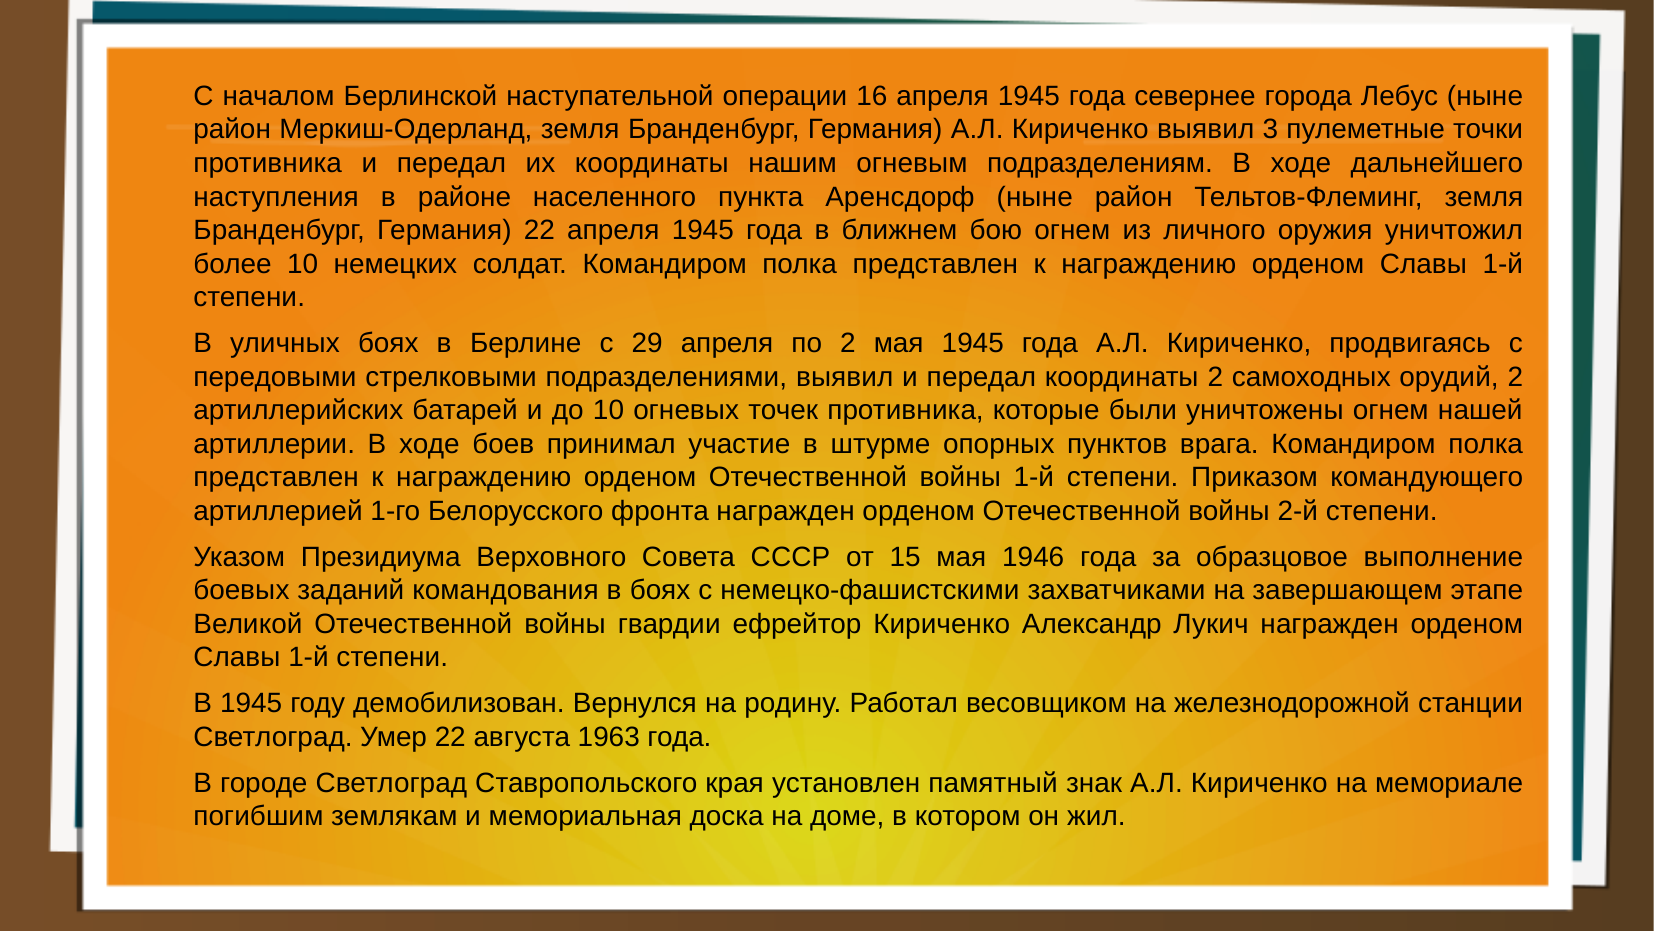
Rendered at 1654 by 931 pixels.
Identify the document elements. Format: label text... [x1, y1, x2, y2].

picture [0, 0, 1654, 931]
text_box С началом Берлинской наступательной операции 16 апреля 1945 года севернее города Лебус (ныне район Меркиш-Одерланд, земля Бранденбург, Германия) А.Л. Кириченко выявил 3 пулеметные точки противника и передал их координаты нашим огневым подразделениям. В ходе дальнейшего наступления в районе населенного пункта Аренсдорф (ныне район Тельтов-Флеминг, земля Бранденбург, Германия) 22 апреля 1945 года в ближнем бою огнем из личного оружия уничтожил более 10 немецких солдат. Командиром полка представлен к награждению орденом Славы 1-й степени. В уличных боях в Берлине с 29 апреля по 2 мая 1945 года А.Л. Кириченко, продвигаясь с передовыми стрелковыми подразделениями, выявил и передал координаты 2 самоходных орудий, 2 артиллерийских батарей и до 10 огневых точек противника, которые были уничтожены огнем нашей артиллерии. В ходе боев принимал участие в штурме опорных пунктов врага. Командиром полка представлен к награждению орденом Отечественной войны 1-й степени. Приказом командующего артиллерией 1-го Белорусского фронта награжден орденом Отечественной войны 2-й степени. Указом Президиума Верховного Совета СССР от 15 мая 1946 года за образцовое выполнение боевых заданий командования в боях с немецко-фашистскими захватчиками на завершающем этапе Великой Отечественной войны гвардии ефрейтор Кириченко Александр Лукич награжден орденом Славы 1-й степени. В 1945 году демобилизован. Вернулся на родину. Работал весовщиком на железнодорожной станции Светлоград. Умер 22 августа 1963 года. В городе Светлоград Ставропольского края установлен памятный знак А.Л. Кириченко на мемориале погибшим землякам и мемориальная доска на доме, в котором он жил. [129, 31, 1524, 863]
